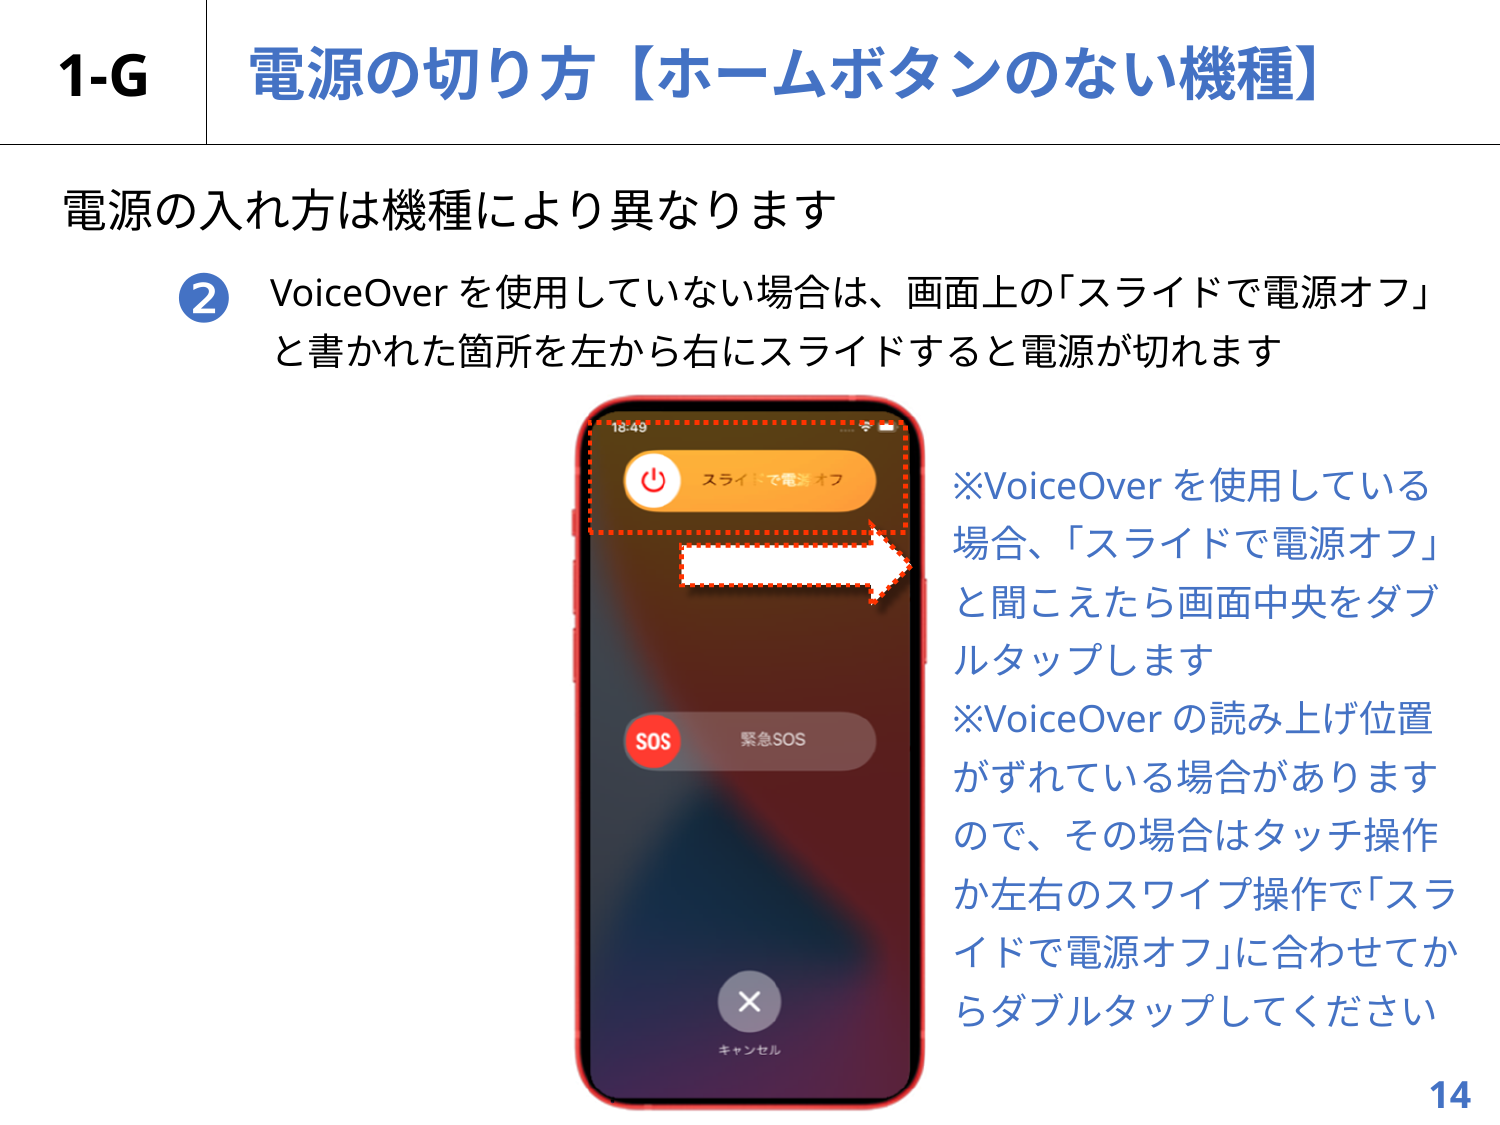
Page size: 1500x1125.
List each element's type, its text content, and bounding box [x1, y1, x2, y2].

picture [551, 383, 962, 1122]
text_box ❷ [160, 248, 237, 343]
text_box 14 [1399, 1063, 1500, 1123]
title 電源の切り方【ホームボタンのない機種】 [232, 36, 1476, 116]
text_box ※VoiceOverを使用している場合、｢スライドで電源オフ｣と聞こえたら画面中央をダブルタップします ※VoiceOverの読み上げ位置がずれている場合がありますので、その場合はタッチ操作か左右のスワイプ操作で｢スライドで電源オフ｣に合わせてからダブルタップしてください [962, 440, 1476, 1041]
text_box VoiceOverを使用していない場合は、画面上の｢スライドで電源オフ｣と書かれた箇所を左から右にスライドする​と電源が切れます [255, 248, 1476, 381]
text_box 1-G [0, 0, 207, 147]
text_box 電源の入れ方は機種により異なります [46, 180, 1422, 274]
